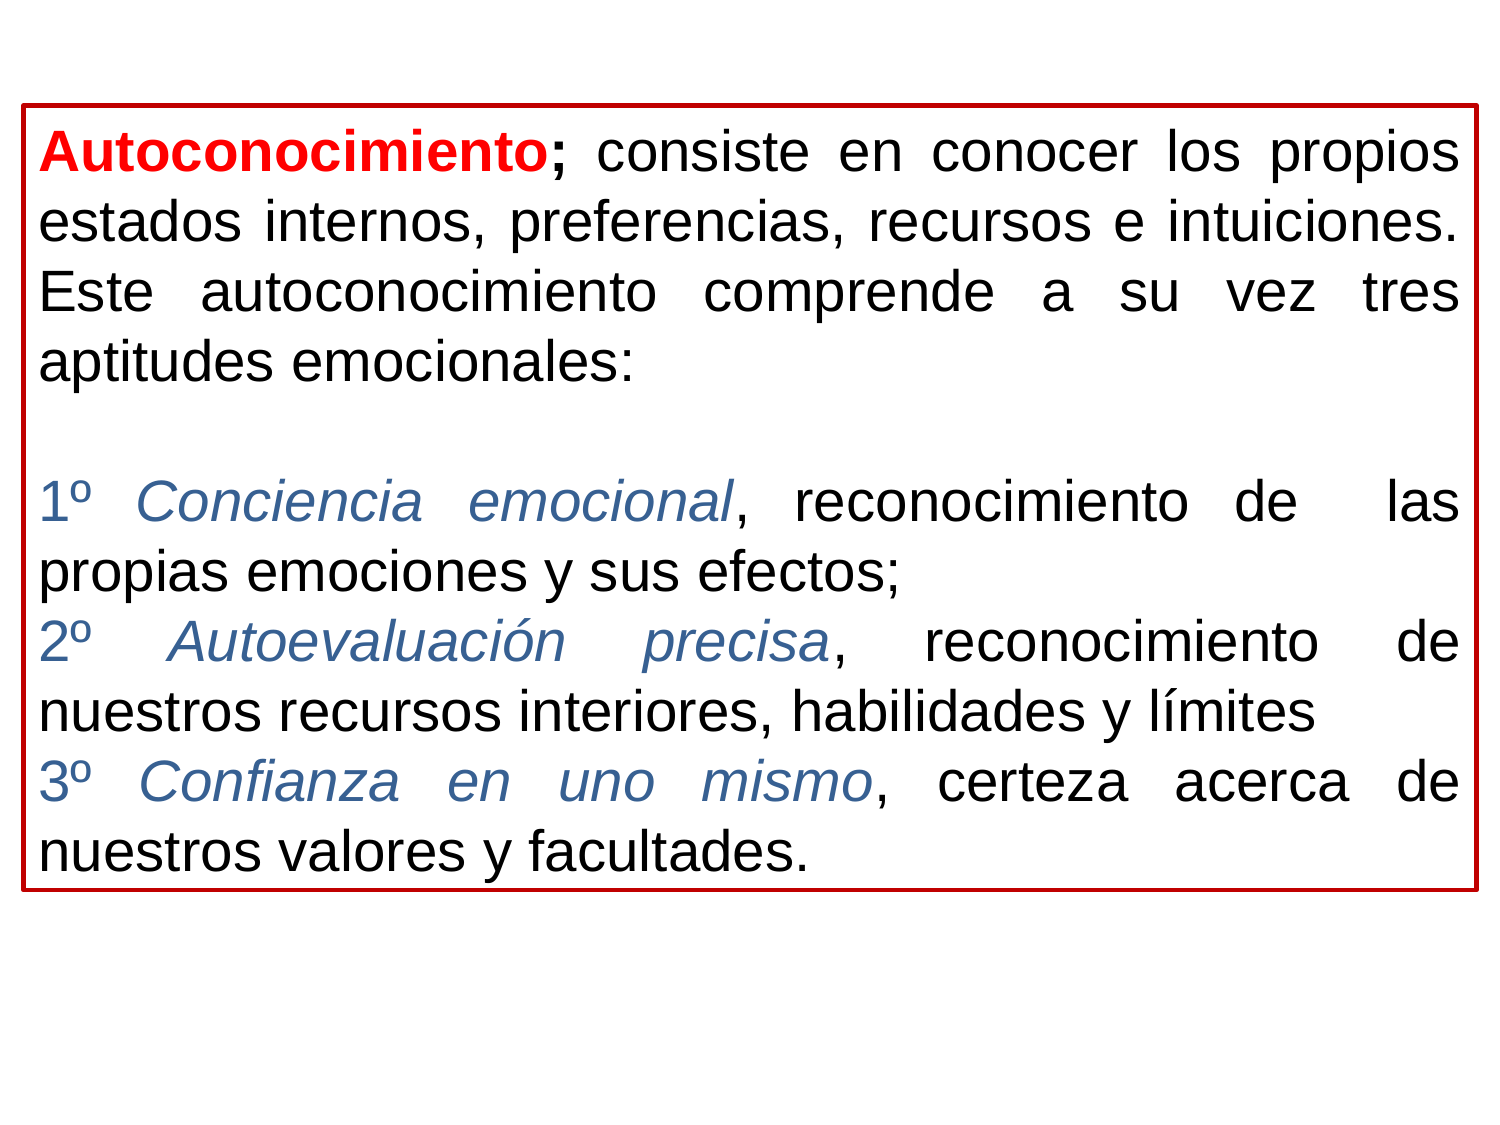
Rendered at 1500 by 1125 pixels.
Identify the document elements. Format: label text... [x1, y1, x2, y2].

text_box Autoconocimiento; consiste en conocer los propios estados internos, preferencias, recursos e intuiciones. Este autoconocimiento comprende a su vez tres aptitudes emocionales: 1º Conciencia emocional, reconocimiento de las propias emociones y sus efectos; 2º Autoevaluación precisa, reconocimiento de nuestros recursos interiores, habilidades y límites 3º Confianza en uno mismo, certeza acerca de nuestros valores y facultades. [23, 105, 1477, 890]
